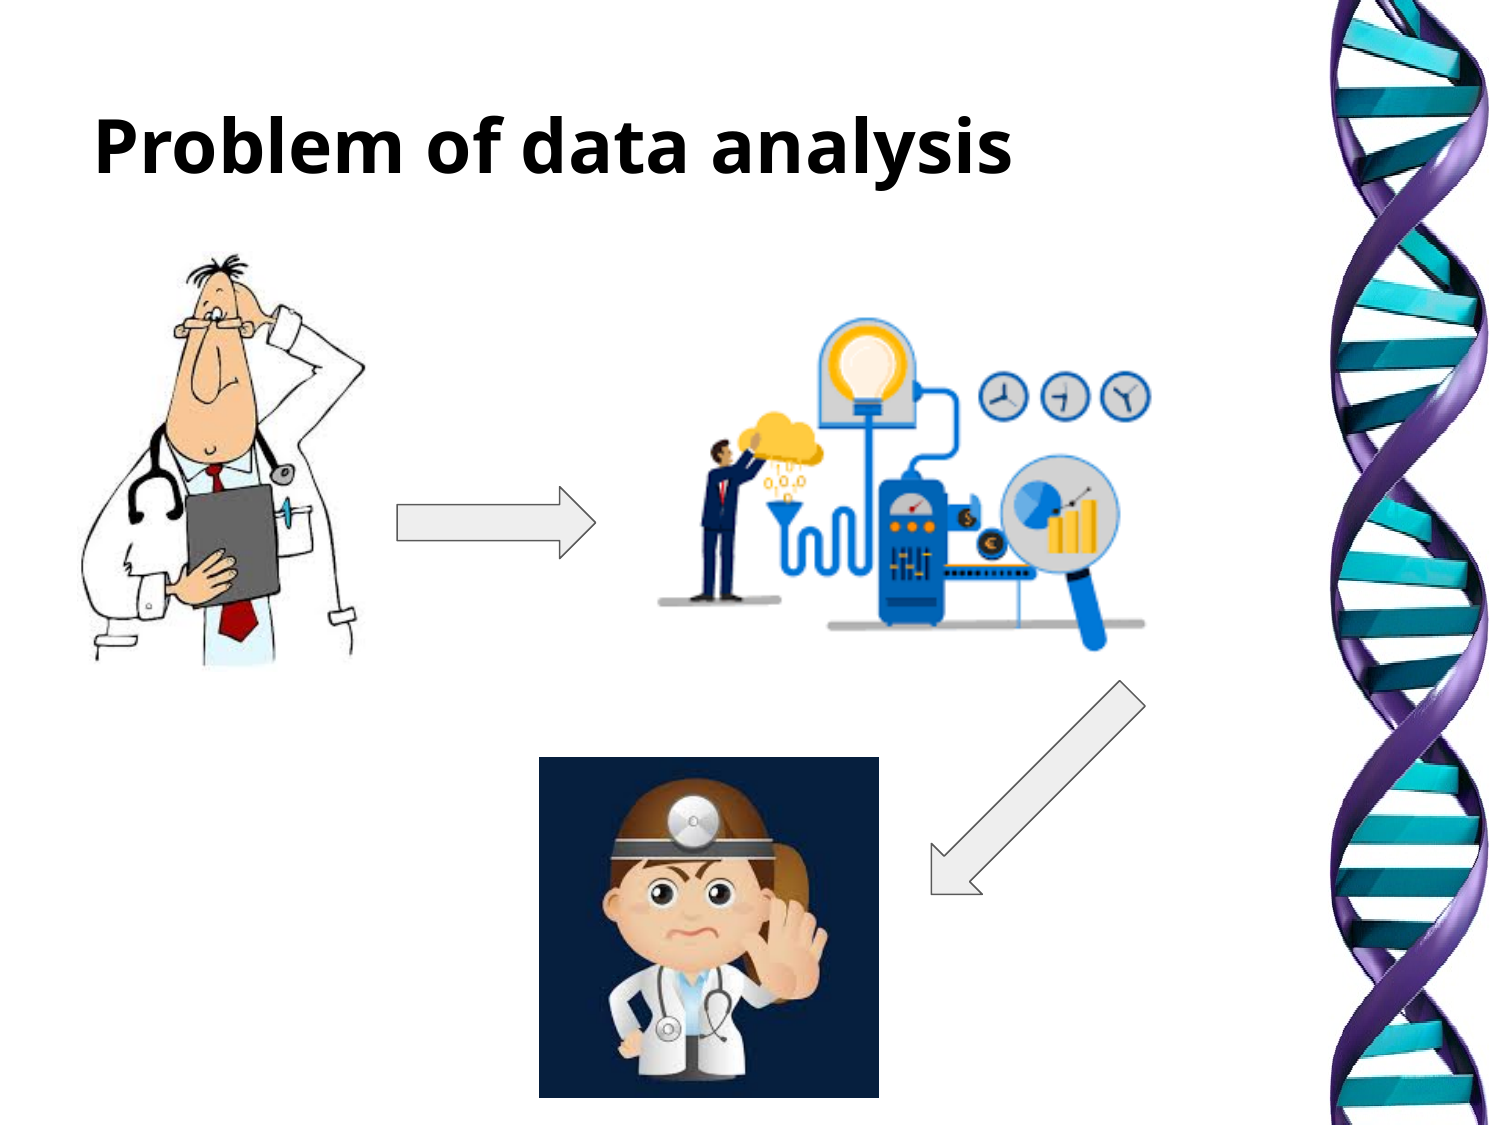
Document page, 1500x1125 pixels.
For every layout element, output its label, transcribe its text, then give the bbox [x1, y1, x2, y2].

picture [77, 251, 370, 672]
title Problem of data analysis [77, 46, 1317, 229]
text_box [397, 504, 538, 541]
text_box [931, 680, 1146, 895]
picture [1322, 0, 1500, 1125]
picture [539, 756, 879, 1098]
picture [543, 314, 1267, 656]
